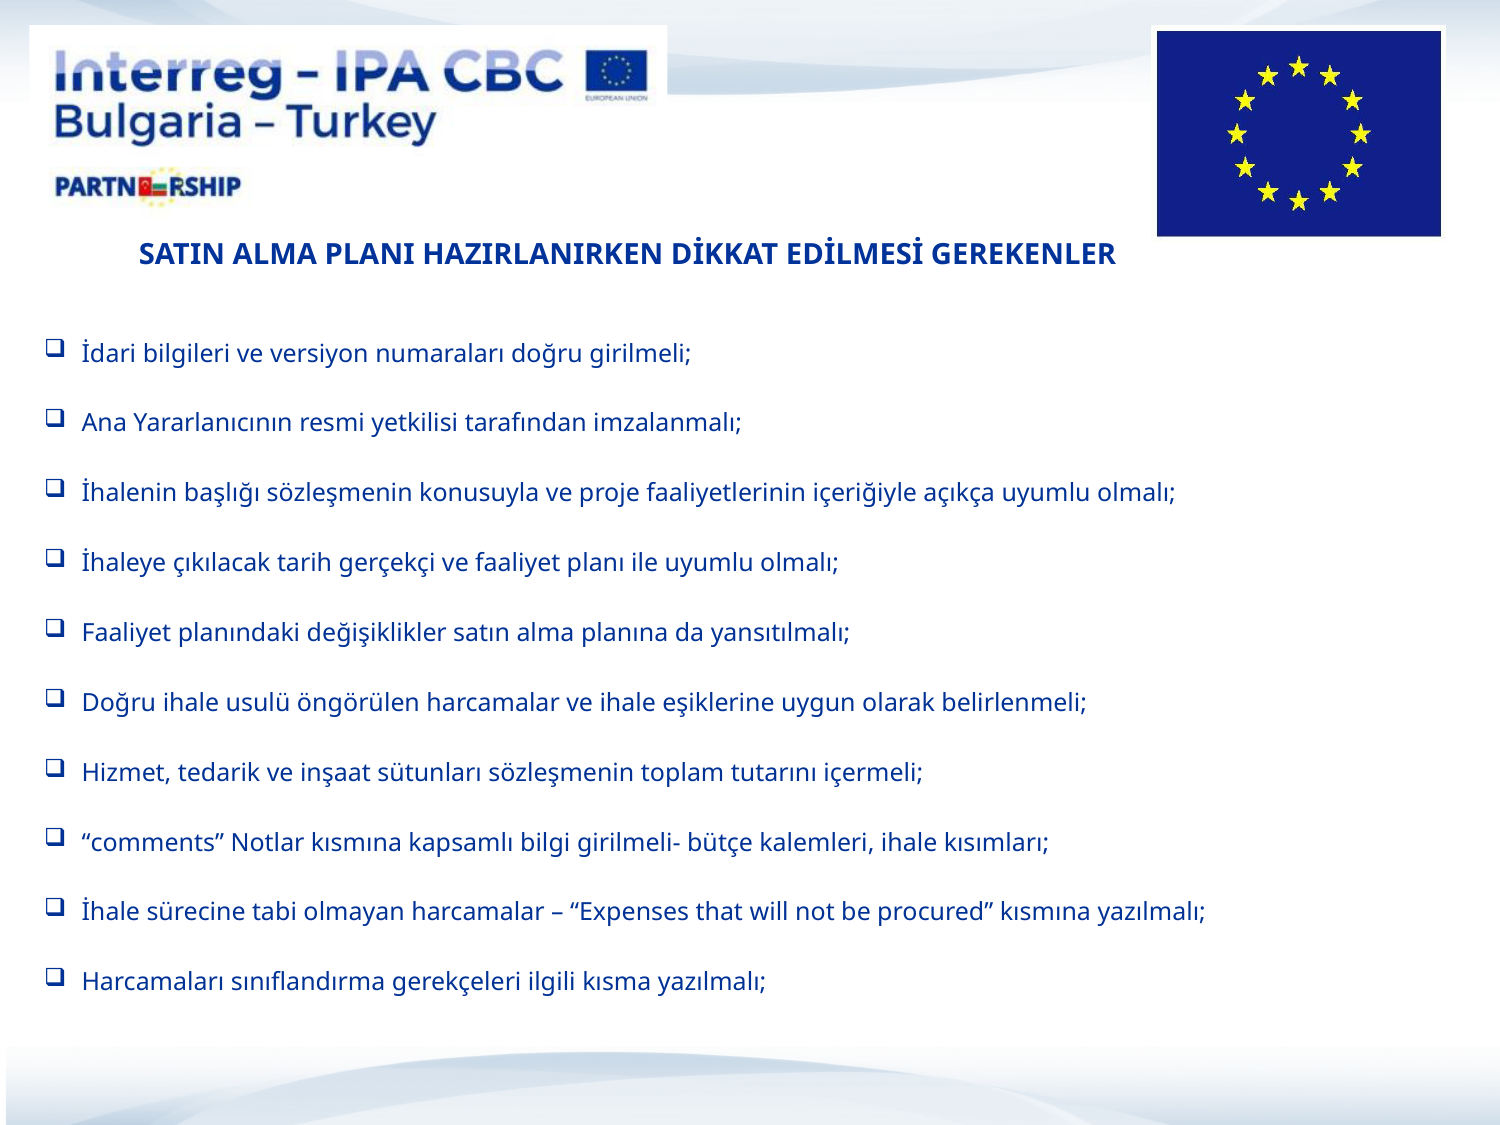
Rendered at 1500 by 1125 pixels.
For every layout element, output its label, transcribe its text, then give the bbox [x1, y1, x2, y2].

text_box SATIN ALMA PLANI hazırlanırken dikkat edilmesi gerekenler [123, 228, 1353, 278]
picture [5, 1046, 1500, 1125]
picture [0, 0, 1500, 242]
text_box İdari bilgileri ve versiyon numaraları doğru girilmeli; Ana Yararlanıcının resmi yetkilisi tarafından imzalanmalı; İhalenin başlığı sözleşmenin konusuyla ve proje faaliyetlerinin içeriğiyle açıkça uyumlu olmalı; İhaleye çıkılacak tarih gerçekçi ve faaliyet planı ile uyumlu olmalı; Faaliyet planındaki değişiklikler satın alma planına da yansıtılmalı; Doğru ihale usulü öngörülen harcamalar ve ihale eşiklerine uygun olarak belirlenmeli; Hizmet, tedarik ve inşaat sütunları sözleşmenin toplam tutarını içermeli; “comments” Notlar kısmına kapsamlı bilgi girilmeli- bütçe kalemleri, ihale kısımları; İhale sürecine tabi olmayan harcamalar – “Expenses that will not be procured” kısmına yazılmalı; Harcamaları sınıflandırma gerekçeleri ilgili kısma yazılmalı; [29, 314, 1424, 1004]
